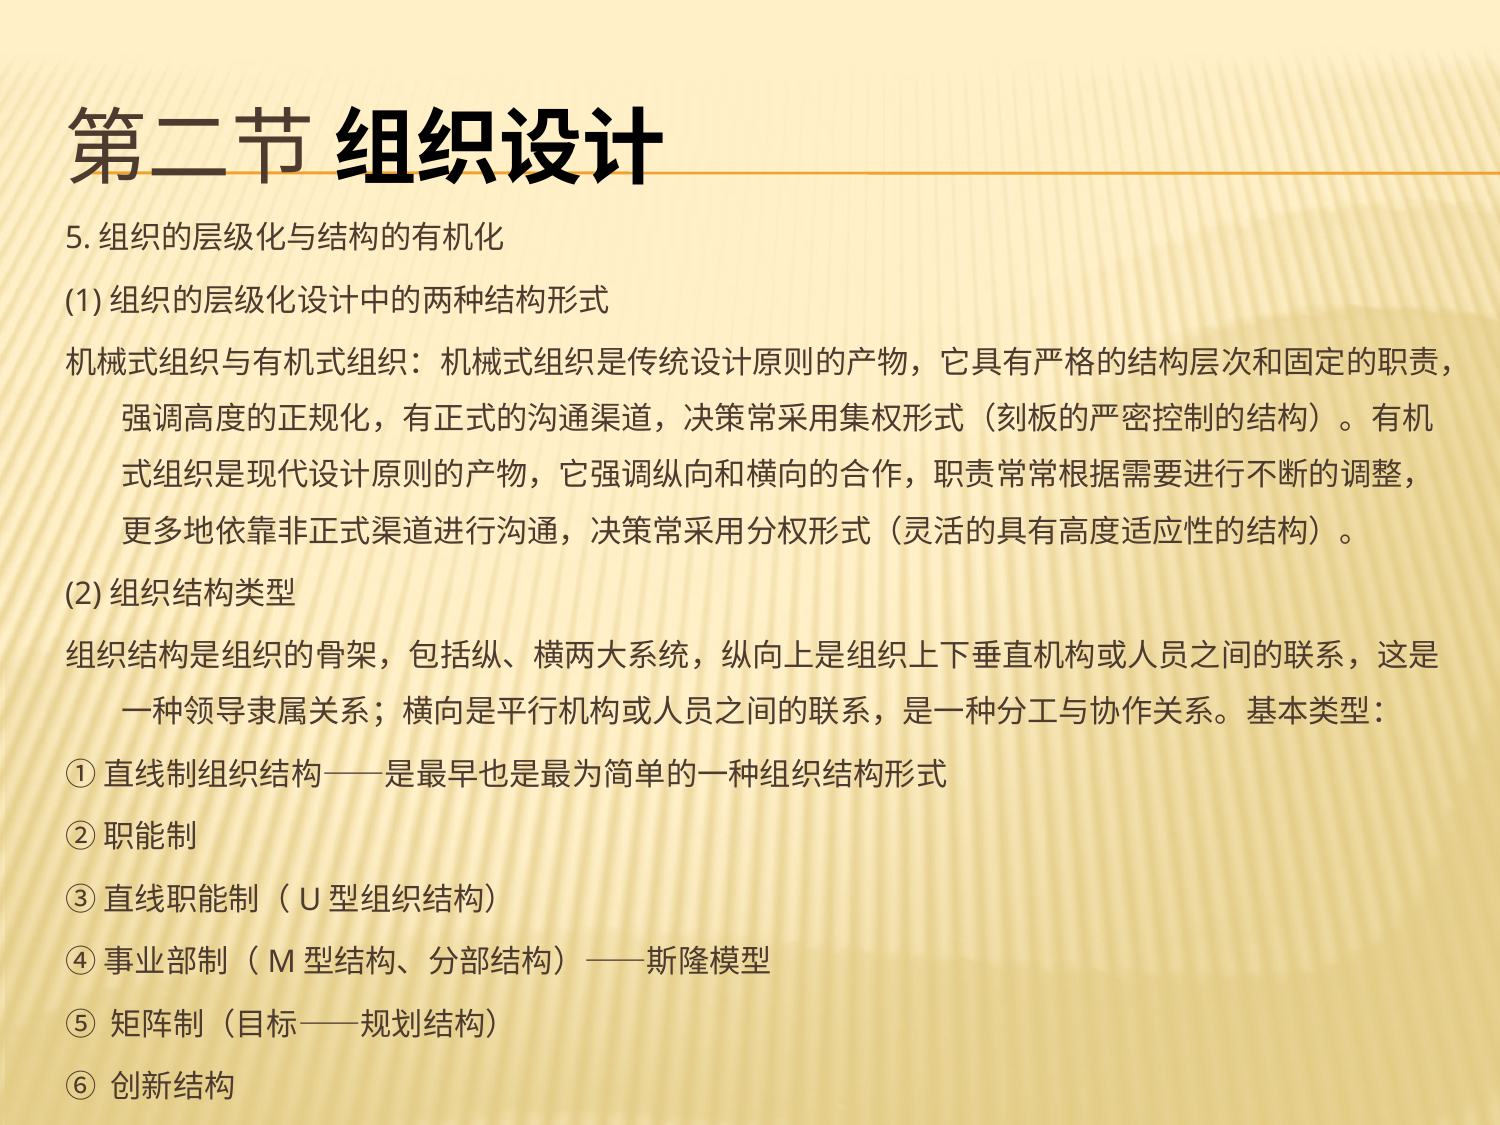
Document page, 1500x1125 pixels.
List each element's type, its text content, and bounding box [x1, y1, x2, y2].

title 第二节 组织设计 [50, 75, 1475, 190]
list 5.组织的层级化与结构的有机化 (1)组织的层级化设计中的两种结构形式 机械式组织与有机式组织：机械式组织是传统设计原则的产物，它具有严格的结构层次和固定的职责，强调高度的正规化，有正式的沟通渠道，决策常采用集权形式（刻板的严密控制的结构）。有机式组织是现代设计原则的产物，它强调纵向和横向的合作，职责常常根据需要进行不断的调整，更多地依靠非正式渠道进行沟通，决策常采用分权形式（灵活的具有高度适应性的结构）。 (2)组织结构类型 组织结构是组织的骨架，包括纵、横两大系统，纵向上是组织上下垂直机构或人员之间的联系，这是一种领导隶属关系；横向是平行机构或人员之间的联系，是一种分工与协作关系。基本类型： ①直线制组织结构――是最早也是最为简单的一种组织结构形式 ②职能制 ③直线职能制（U型组织结构） ④事业部制（M型结构、分部结构）——斯隆模型 ⑤ 矩阵制（目标——规划结构） ⑥ 创新结构 [49, 190, 1476, 934]
